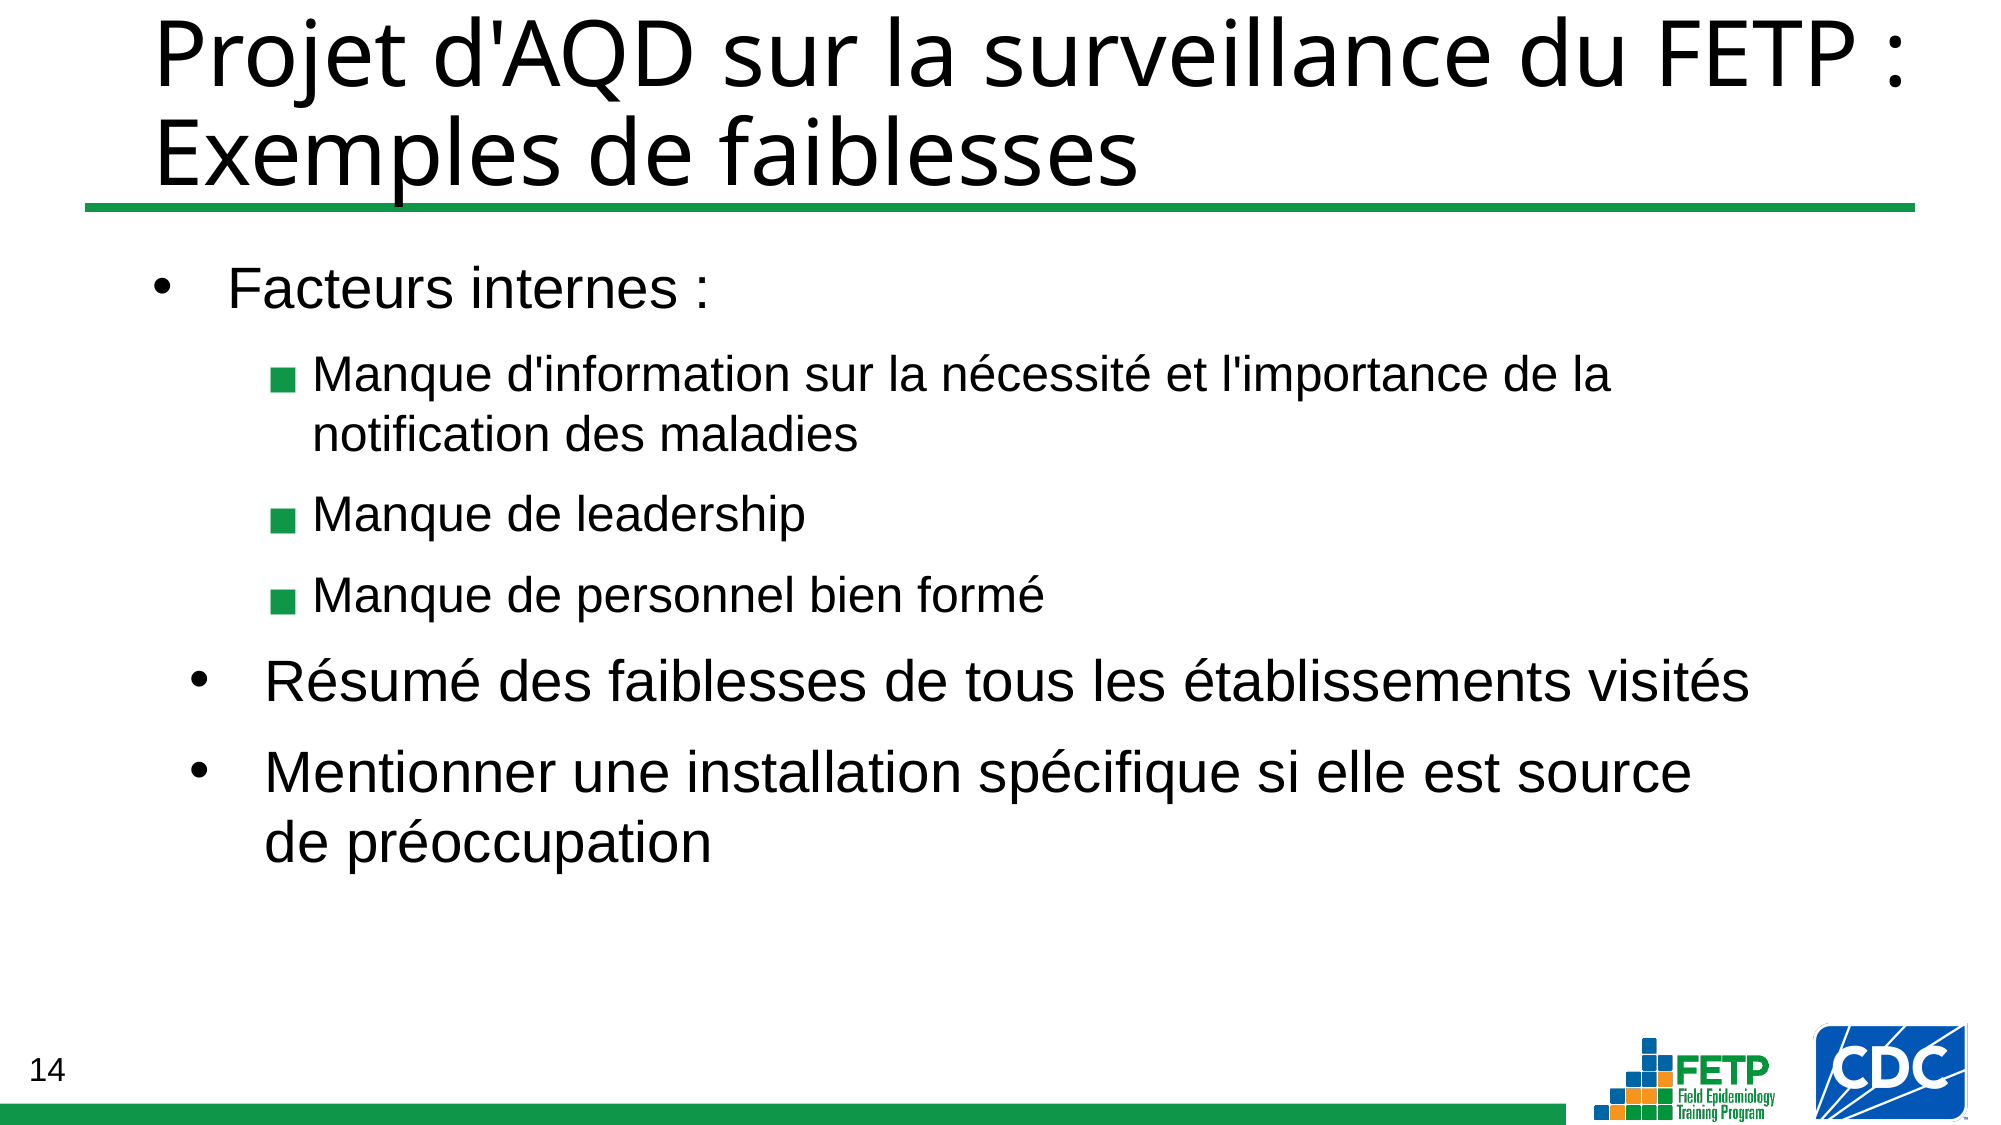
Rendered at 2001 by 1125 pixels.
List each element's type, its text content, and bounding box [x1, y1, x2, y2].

picture [1594, 1038, 1775, 1122]
picture [1813, 1023, 1968, 1122]
list Facteurs internes : Manque d'information sur la nécessité et l'importance de la notification des maladies Manque de leadership Manque de personnel bien formé Résumé des faiblesses de tous les établissements visités Mentionner une installation spécifique si elle est source de préoccupation [137, 242, 1863, 1004]
title Projet d'AQD sur la surveillance du FETP : Exemples de faiblesses [137, 0, 1968, 207]
